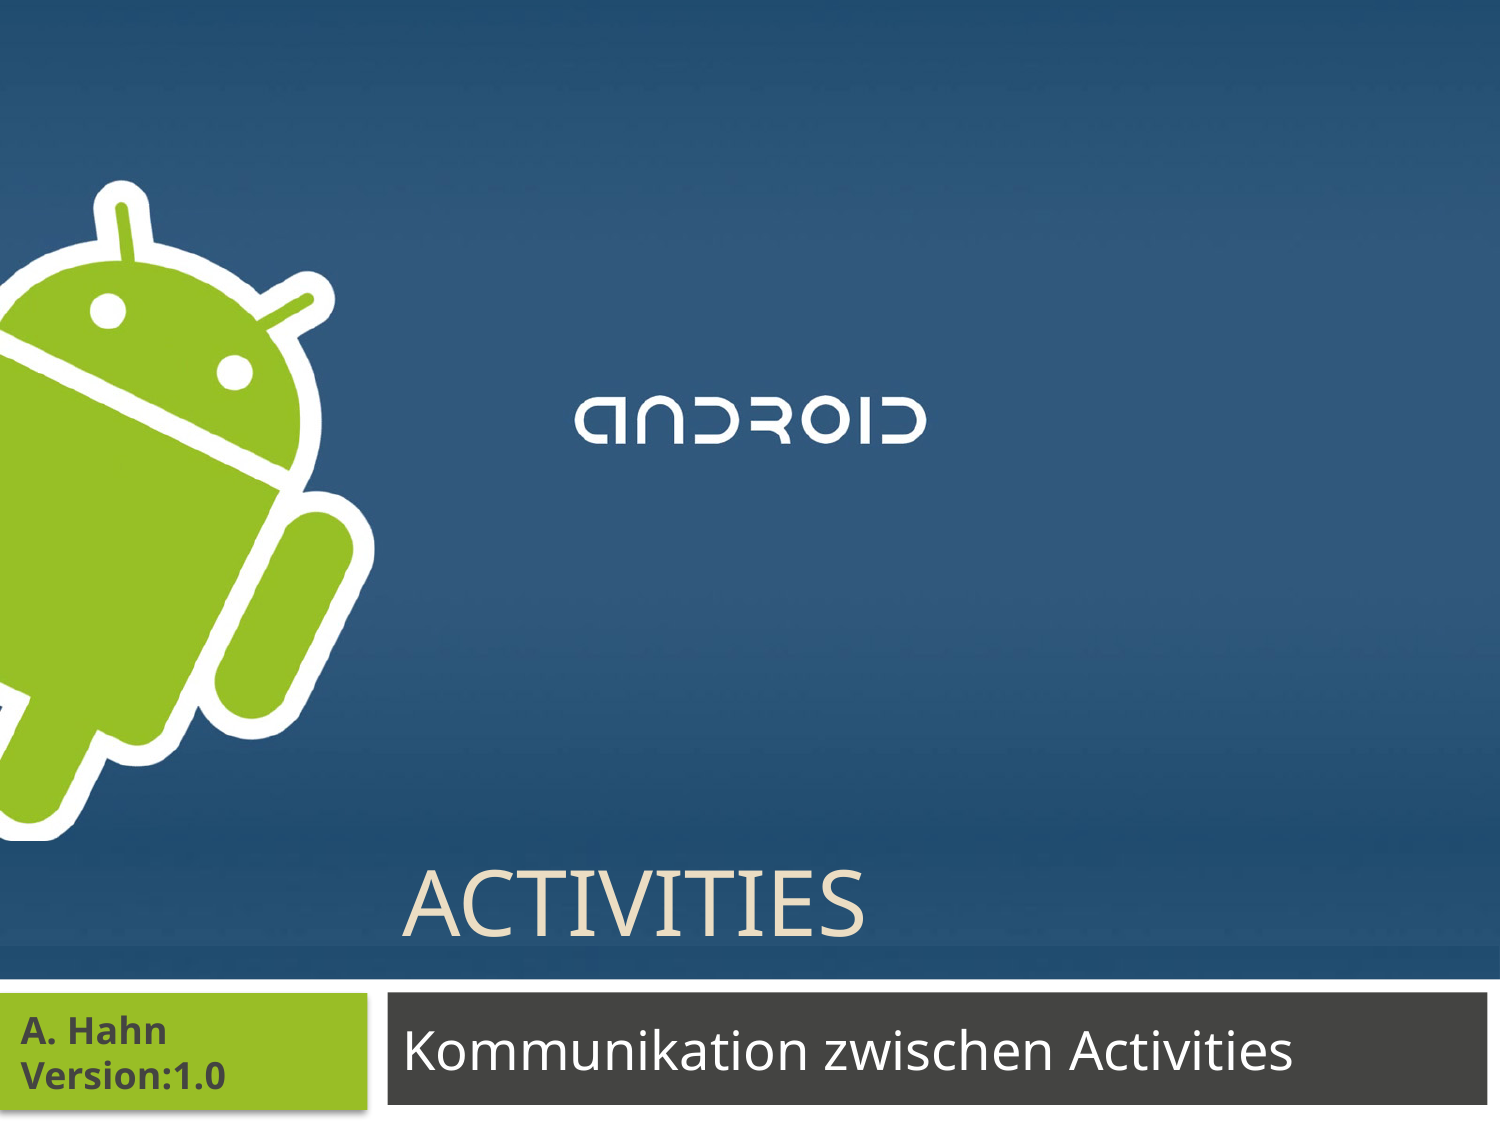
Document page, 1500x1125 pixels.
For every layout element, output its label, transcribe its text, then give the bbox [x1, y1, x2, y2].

title Activities [387, 662, 1450, 963]
subtitle Kommunikation zwischen Activities [387, 992, 1488, 1105]
text_box A. Hahn Version:1.0 [5, 999, 361, 1105]
picture [0, 0, 1500, 979]
